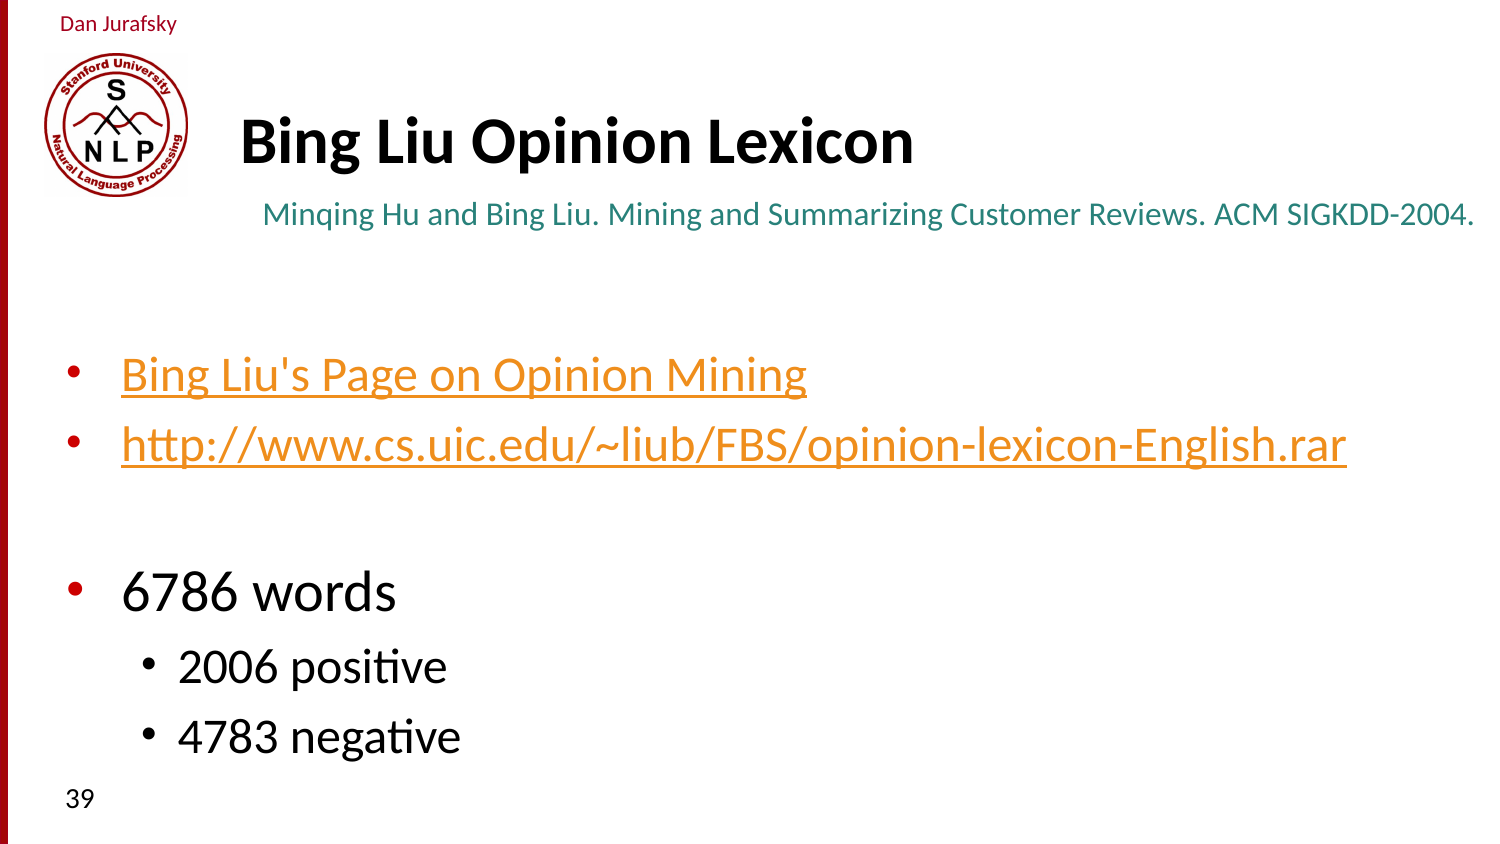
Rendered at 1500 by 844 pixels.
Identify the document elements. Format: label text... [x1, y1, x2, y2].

slide_number 39 [49, 771, 376, 829]
text_box Minqing Hu and Bing Liu. Mining and Summarizing Customer Reviews. ACM SIGKDD-2004. [247, 184, 1500, 239]
picture [44, 53, 188, 197]
title Bing Liu Opinion Lexicon [225, 62, 1450, 185]
list Bing Liu's Page on Opinion Mining http://www.cs.uic.edu/~liub/FBS/opinion-lexicon-English.rar 6786 words 2006 positive 4783 negative [50, 334, 1450, 844]
